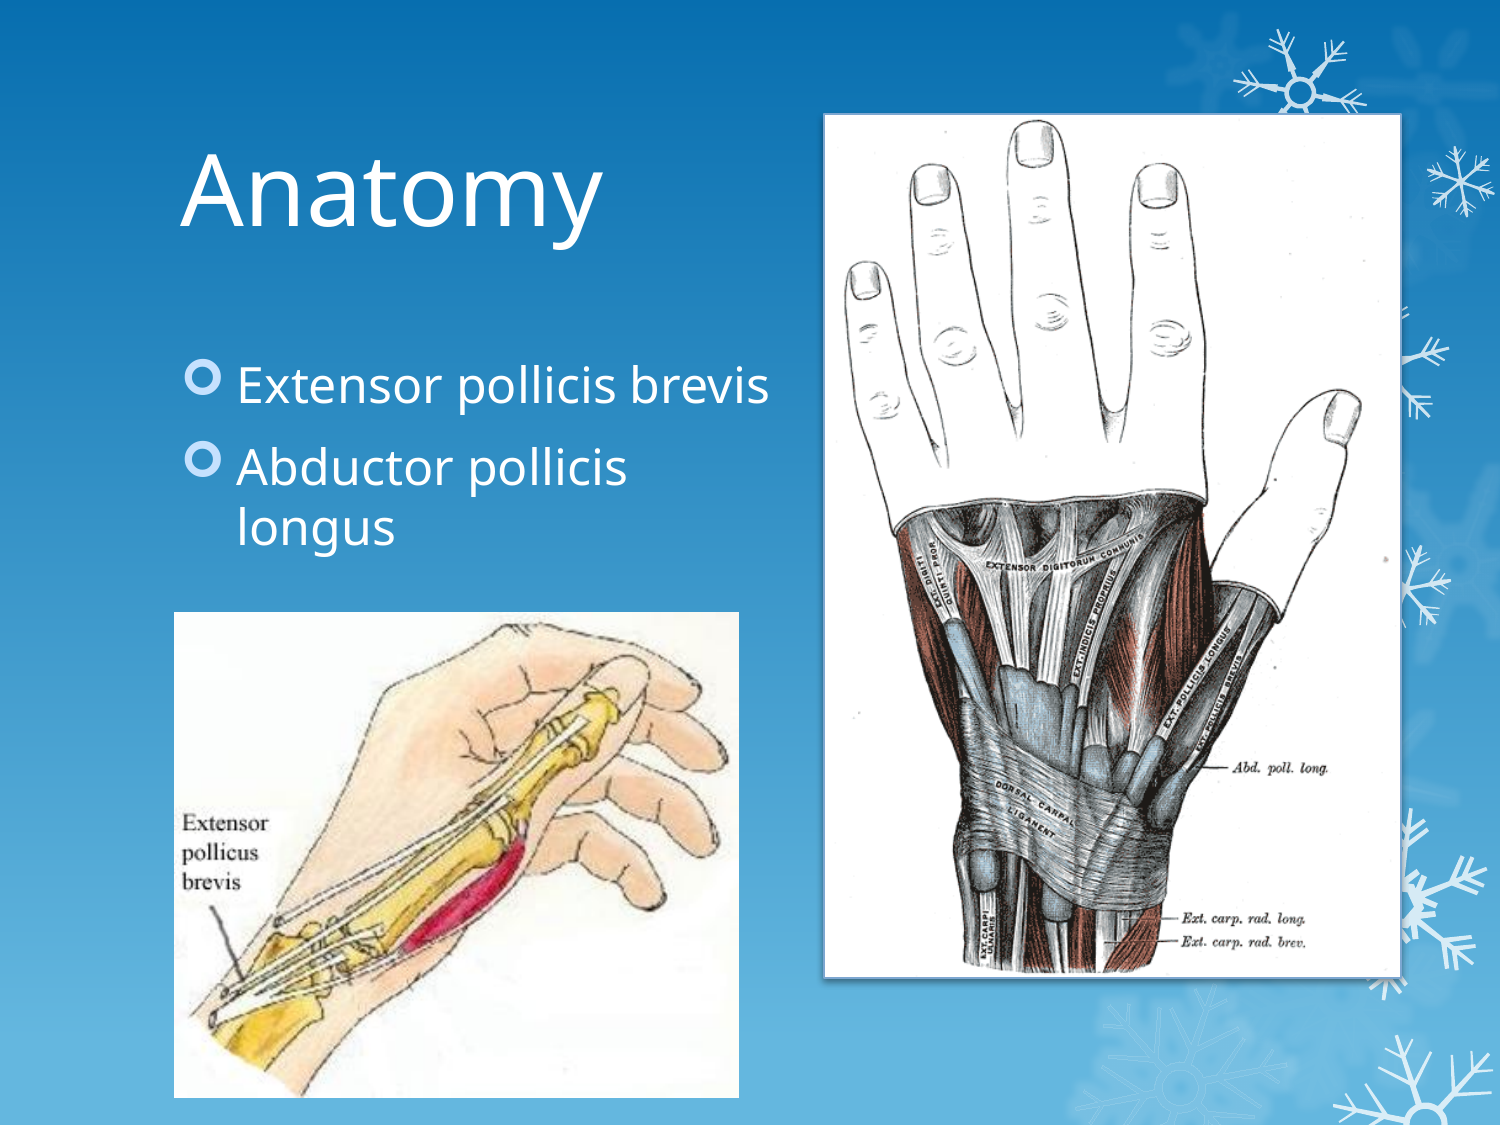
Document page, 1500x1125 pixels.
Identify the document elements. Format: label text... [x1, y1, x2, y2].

picture [824, 114, 1401, 978]
picture [174, 611, 739, 1099]
list Extensor pollicis brevis Abductor pollicis longus [165, 296, 788, 613]
title Anatomy [165, 110, 1335, 263]
